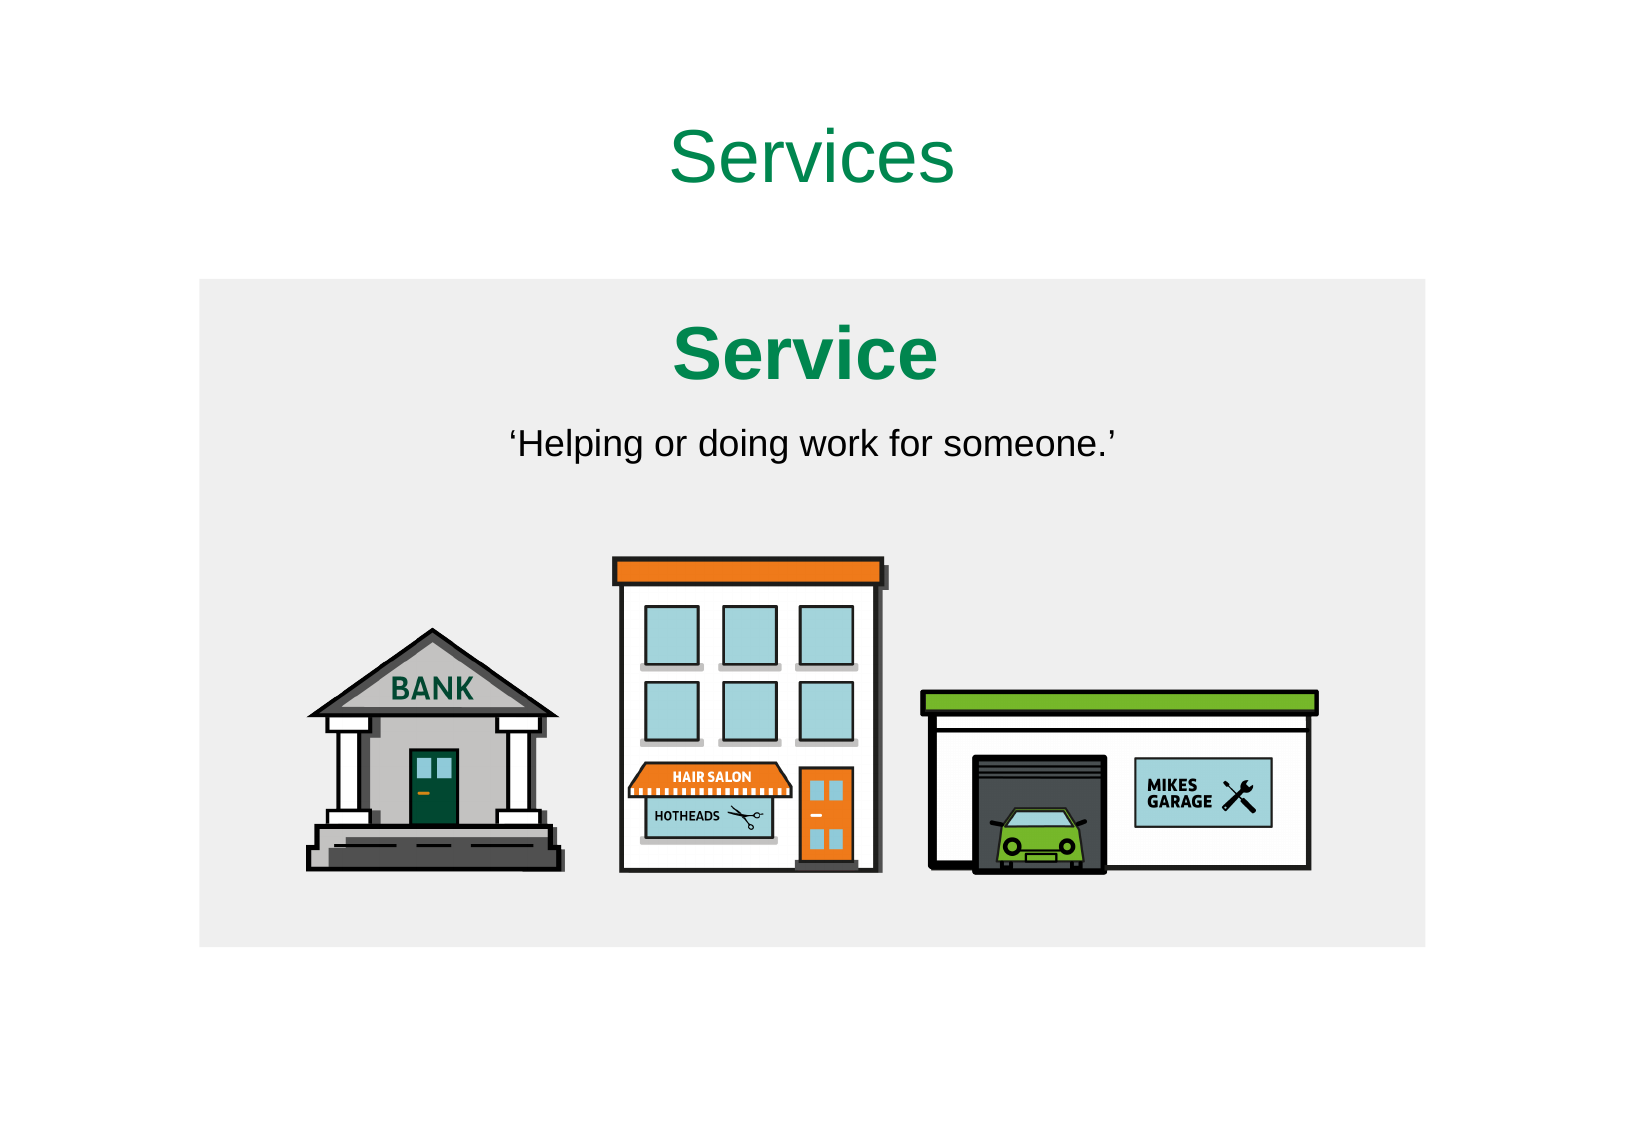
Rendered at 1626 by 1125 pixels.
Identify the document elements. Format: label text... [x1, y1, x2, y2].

picture [305, 627, 565, 872]
text_box [197, 277, 1428, 949]
title Services [0, 118, 1625, 199]
text_box Service [476, 297, 1148, 359]
picture [920, 689, 1319, 876]
text_box ‘Helping or doing work for someone.’ [199, 359, 1426, 483]
picture [611, 556, 889, 873]
